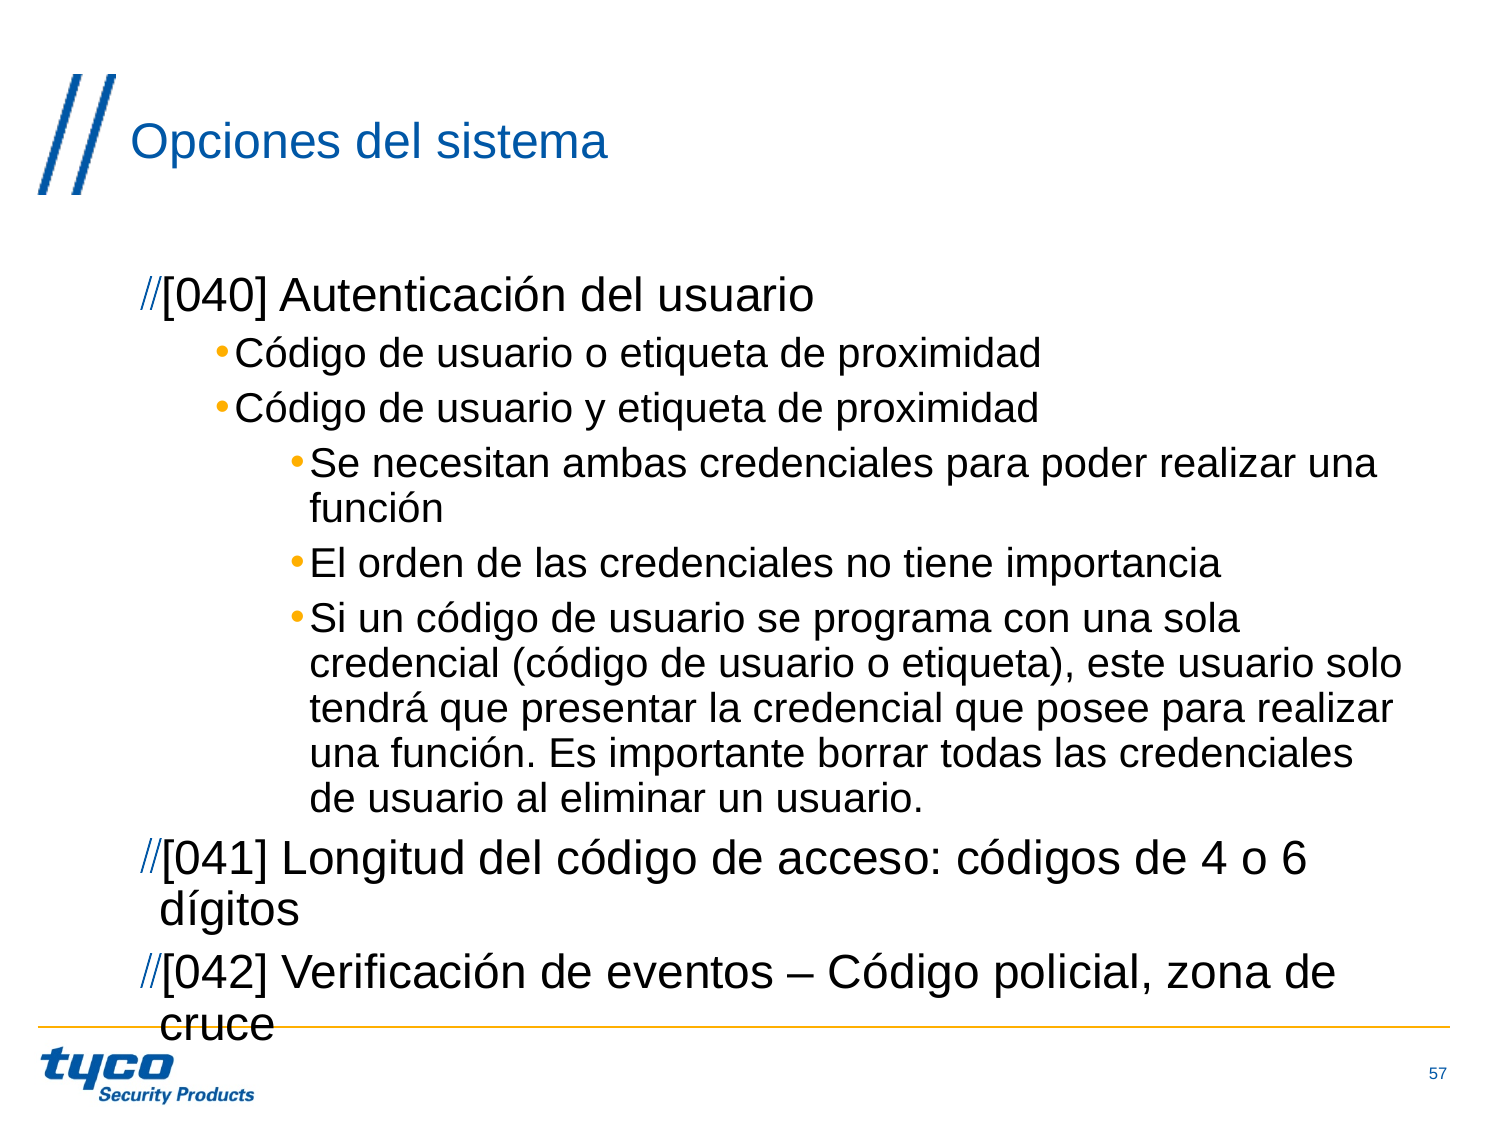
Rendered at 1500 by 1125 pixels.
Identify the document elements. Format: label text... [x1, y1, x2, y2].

picture [37, 74, 115, 195]
slide_number 57 [1387, 1042, 1463, 1103]
picture [140, 838, 174, 873]
picture [34, 1040, 260, 1107]
picture [140, 953, 174, 988]
text_box [97, 1061, 228, 1091]
picture [140, 276, 174, 310]
title Opciones del sistema [115, 44, 1426, 233]
list [040] Autenticación del usuario Código de usuario o etiqueta de proximidad Código de usuario y etiqueta de proximidad Se necesitan ambas credenciales para poder realizar una función El orden de las credenciales no tiene importancia Si un código de usuario se programa con una sola credencial (código de usuario o etiqueta), este usuario solo tendrá que presentar la credencial que posee para realizar una función. Es importante borrar todas las credenciales de usuario al eliminar un usuario. [041] Longitud del código de acceso: códigos de 4 o 6 dígitos [042] Verificación de eventos – Código policial, zona de cruce [124, 262, 1426, 976]
